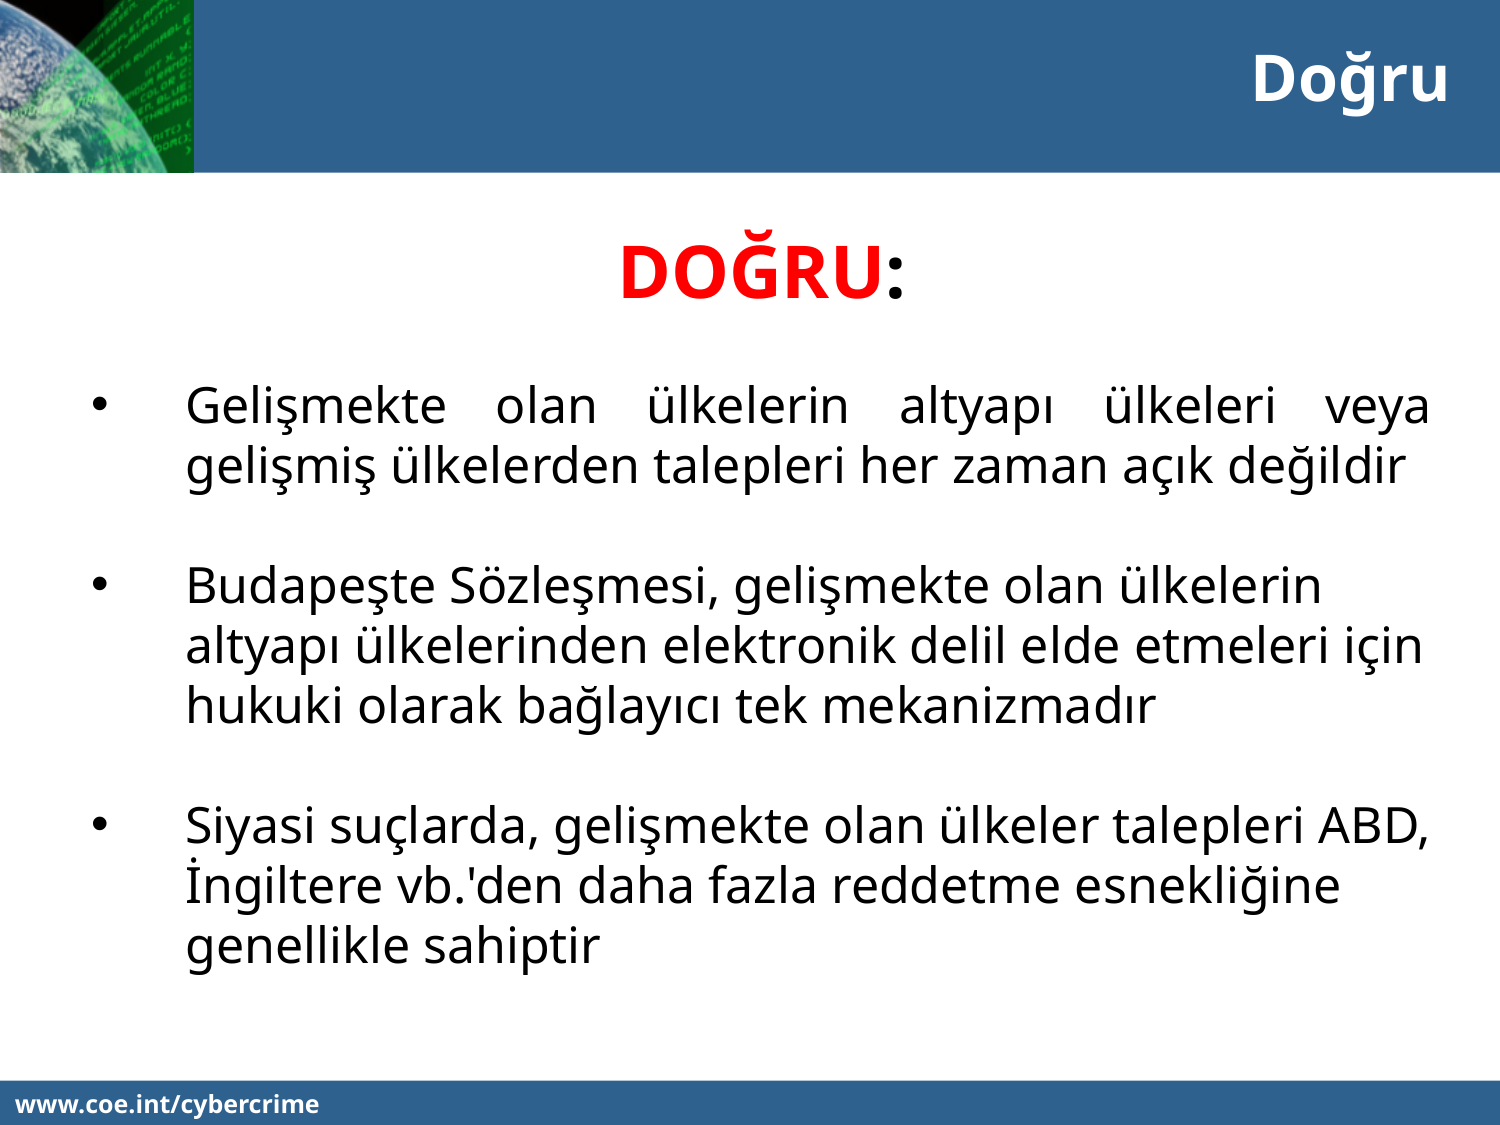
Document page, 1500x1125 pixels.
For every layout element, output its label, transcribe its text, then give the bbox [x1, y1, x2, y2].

text_box www.coe.int/cybercrime [0, 1079, 1500, 1125]
text_box [197, 0, 1500, 175]
text_box Doğru [206, 29, 1483, 122]
picture [0, 0, 194, 173]
text_box DOĞRU: Gelişmekte olan ülkelerin altyapı ülkeleri veya gelişmiş ülkelerden talepleri her zaman açık değildir Budapeşte Sözleşmesi, gelişmekte olan ülkelerin altyapı ülkelerinden elektronik delil elde etmeleri için hukuki olarak bağlayıcı tek mekanizmadır Siyasi suçlarda, gelişmekte olan ülkeler talepleri ABD, İngiltere vb.'den daha fazla reddetme esnekliğine genellikle sahiptir [76, 218, 1447, 981]
text_box [868, 339, 1382, 416]
